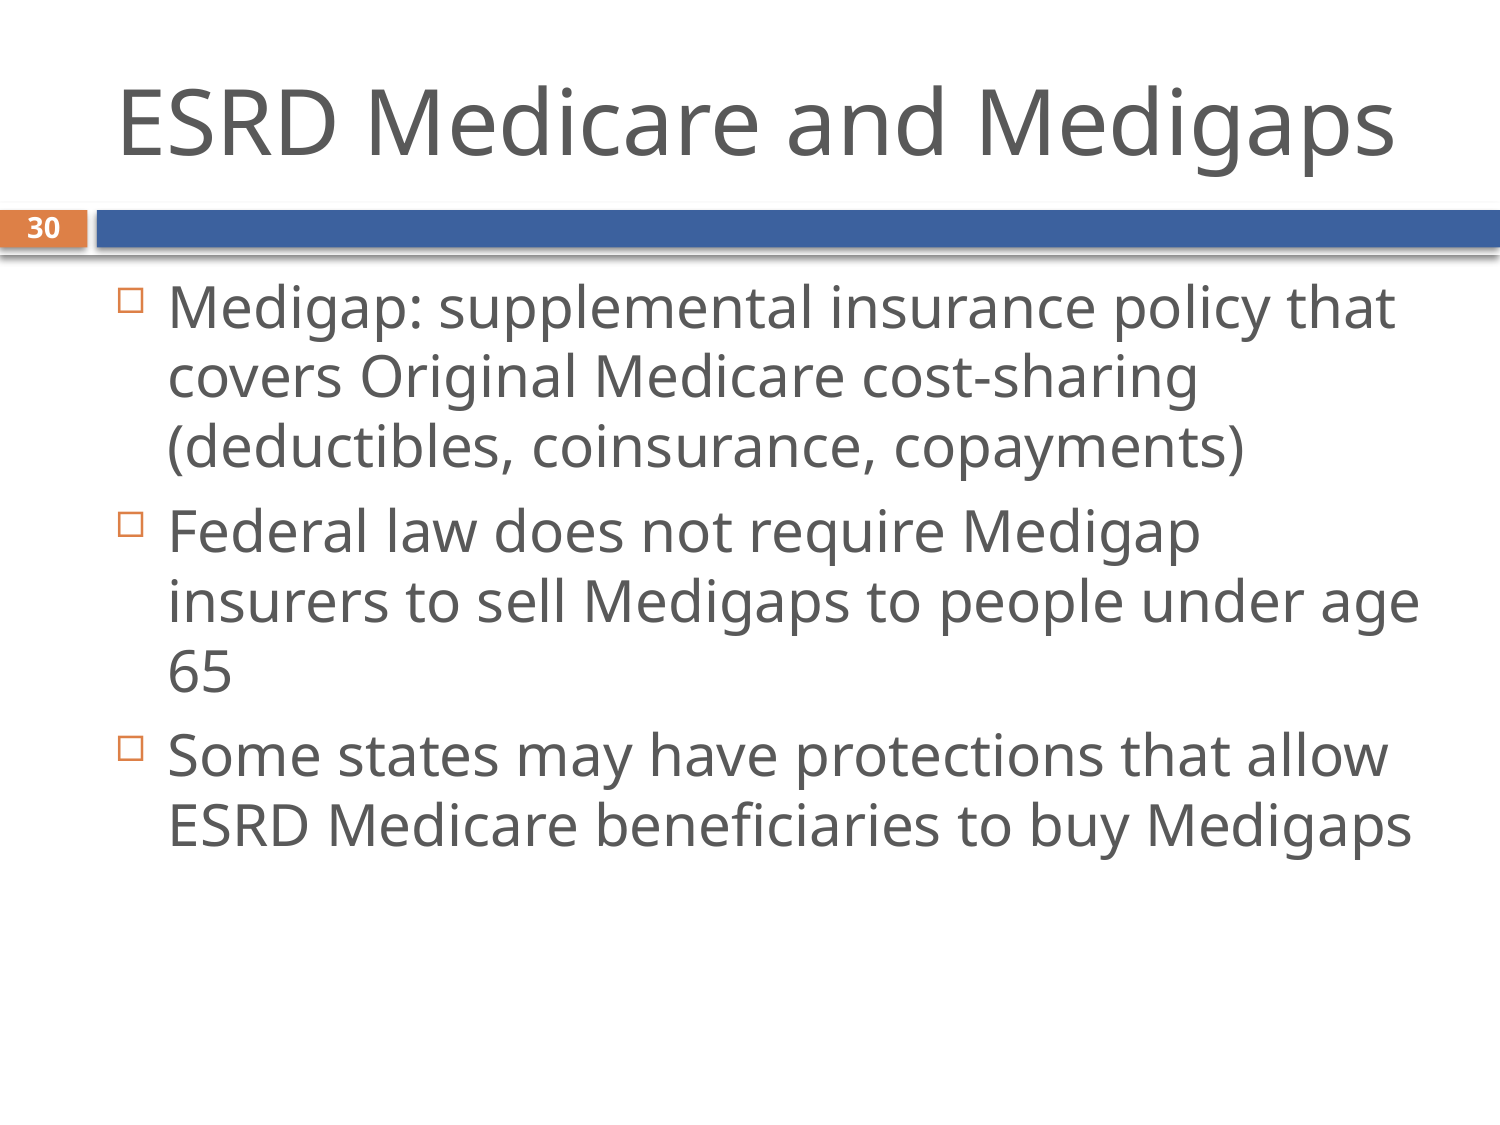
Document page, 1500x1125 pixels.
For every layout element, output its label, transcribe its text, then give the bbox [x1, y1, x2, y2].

title ESRD Medicare and Medigaps [100, 37, 1438, 200]
slide_number 30 [0, 208, 88, 249]
list Medigap: supplemental insurance policy that covers Original Medicare cost-sharing (deductibles, coinsurance, copayments) Federal law does not require Medigap insurers to sell Medigaps to people under age 65 Some states may have protections that allow ESRD Medicare beneficiaries to buy Medigaps [100, 262, 1438, 1000]
